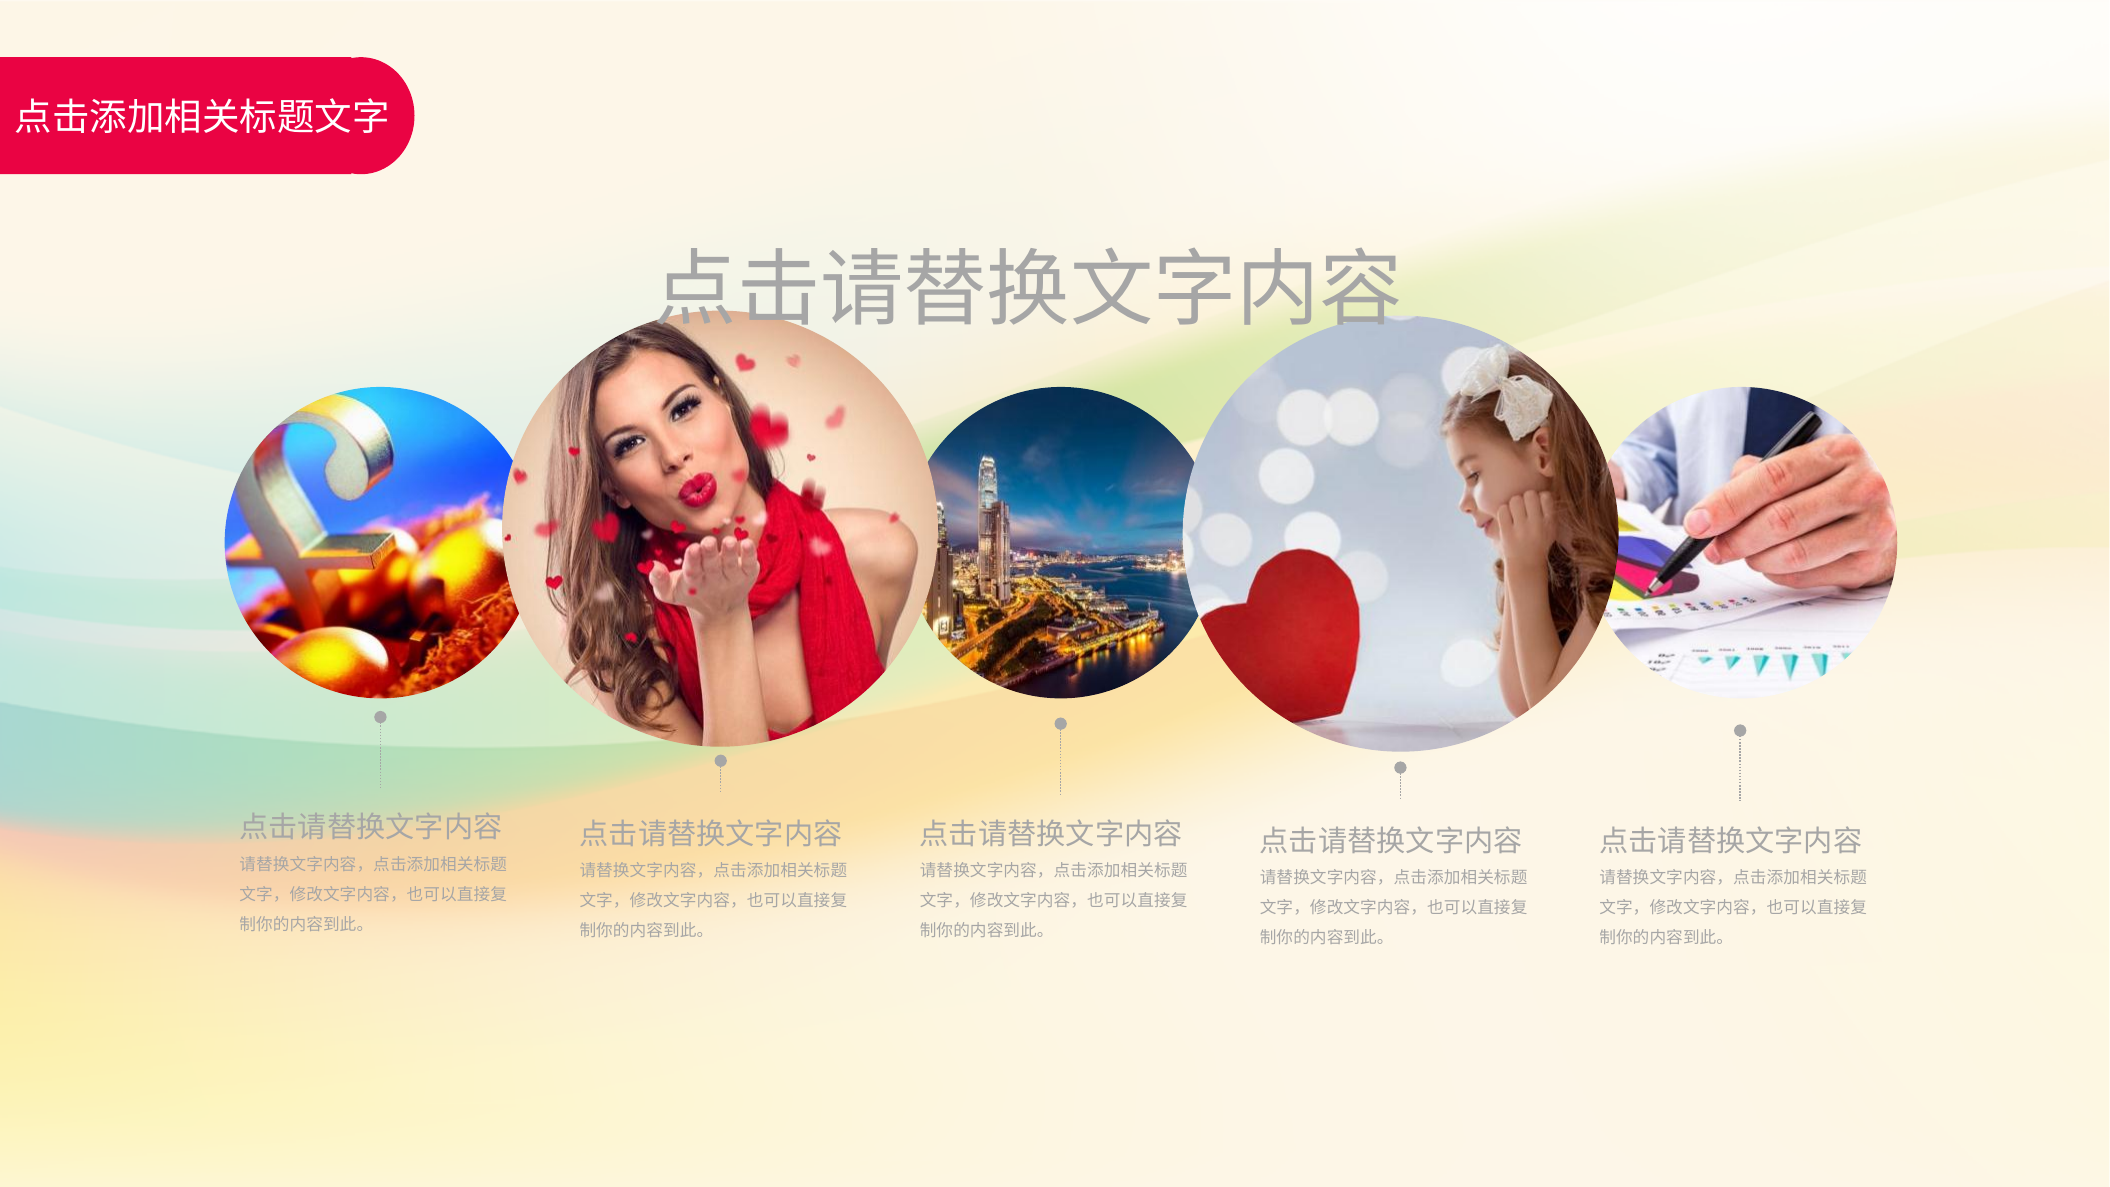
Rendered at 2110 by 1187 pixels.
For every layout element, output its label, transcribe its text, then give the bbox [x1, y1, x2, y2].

text_box 点击请替换文字内容 [639, 178, 1471, 343]
text_box [501, 325, 940, 748]
text_box 点击请替换文字内容 请替换文字内容，点击添加相关标题文字，修改文字内容，也可以直接复制你的内容到此。 [904, 787, 1217, 950]
text_box [922, 385, 1198, 700]
text_box 点击请替换文字内容 请替换文字内容，点击添加相关标题文字，修改文字内容，也可以直接复制你的内容到此。 [224, 781, 537, 944]
text_box 点击添加相关标题文字 [0, 85, 415, 146]
text_box [1604, 385, 1899, 700]
text_box 点击请替换文字内容 请替换文字内容，点击添加相关标题文字，修改文字内容，也可以直接复制你的内容到此。 [1584, 794, 1897, 957]
picture [0, 0, 2110, 1187]
text_box 点击请替换文字内容 请替换文字内容，点击添加相关标题文字，修改文字内容，也可以直接复制你的内容到此。 [1244, 794, 1557, 957]
text_box [1181, 326, 1620, 753]
text_box 点击请替换文字内容 请替换文字内容，点击添加相关标题文字，修改文字内容，也可以直接复制你的内容到此。 [564, 787, 877, 950]
text_box [223, 385, 519, 700]
